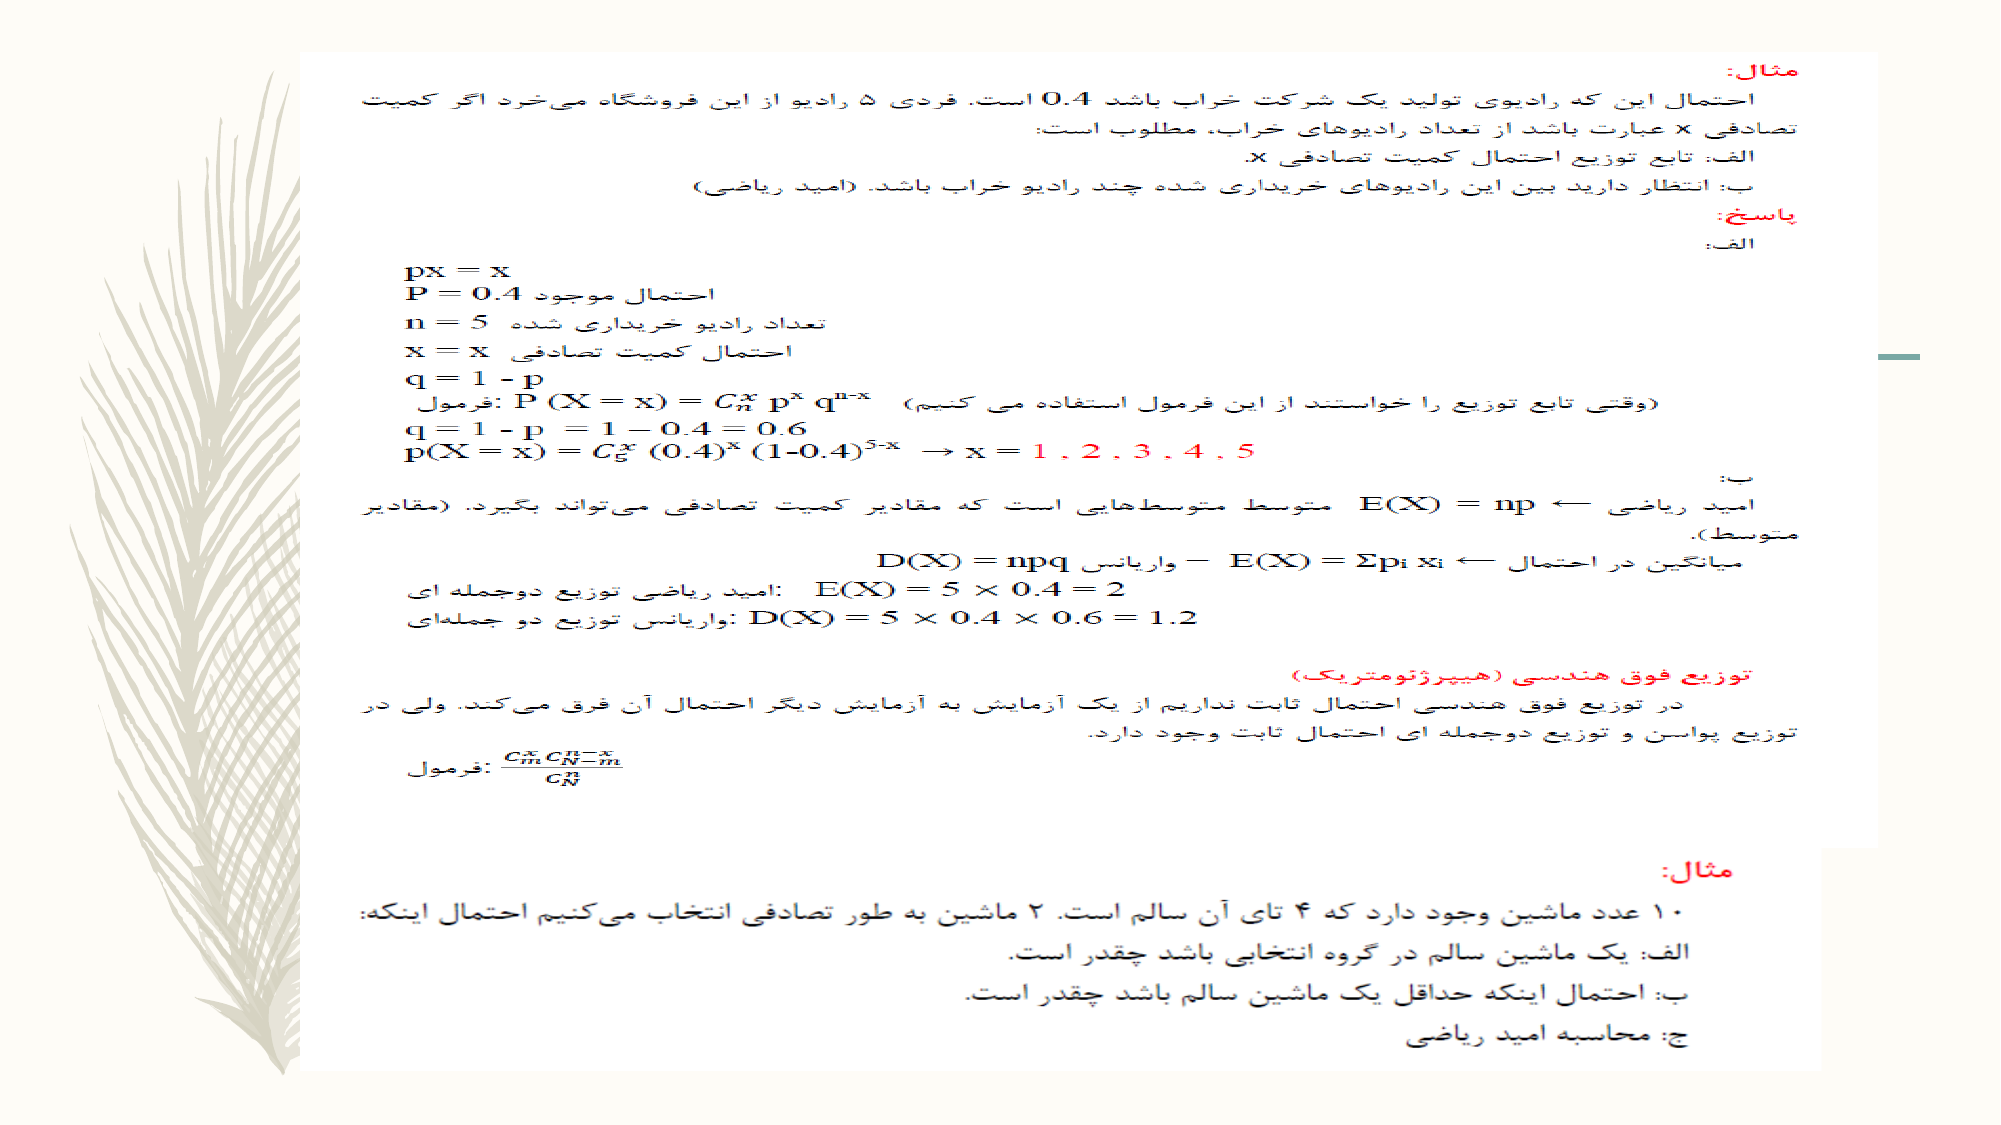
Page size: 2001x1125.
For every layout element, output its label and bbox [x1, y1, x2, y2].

picture [299, 847, 1822, 1071]
list [299, 51, 1879, 849]
